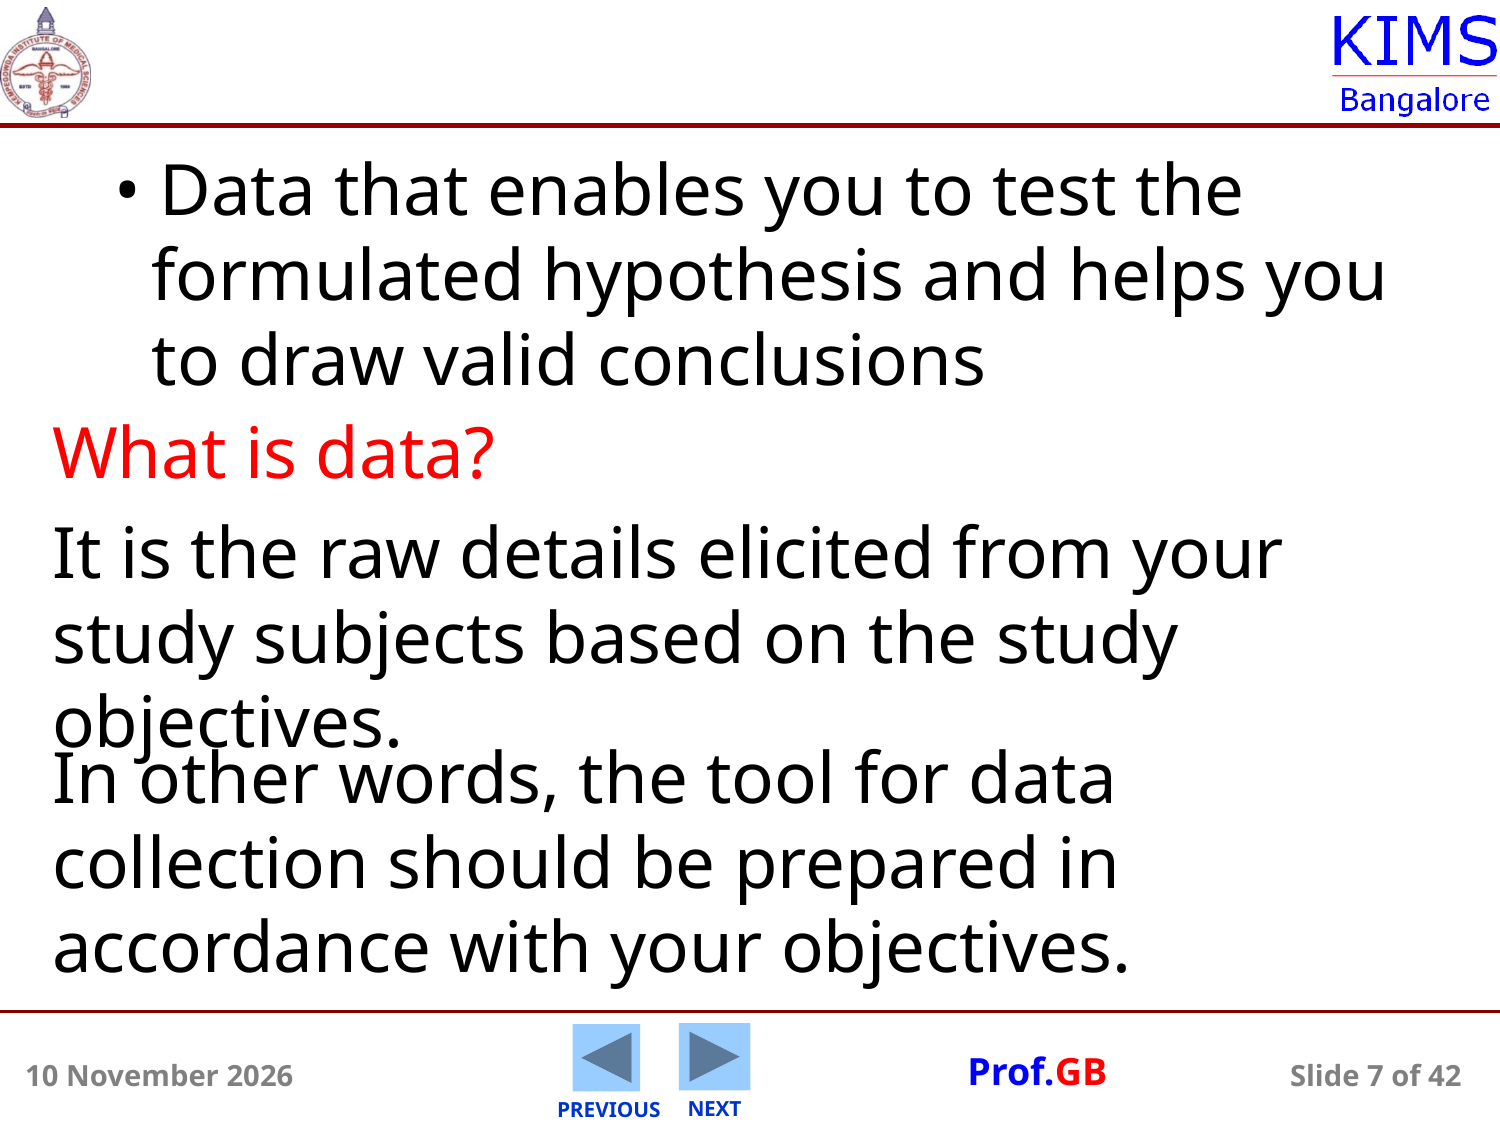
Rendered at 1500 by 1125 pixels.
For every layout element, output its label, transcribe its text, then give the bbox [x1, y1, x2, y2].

text_box What is data? [37, 399, 1463, 499]
picture [1330, 12, 1500, 118]
picture [0, 7, 91, 118]
text_box It is the raw details elicited from your study subjects based on the study objectives. [37, 499, 1463, 724]
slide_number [10, 1051, 396, 1103]
text_box • Data that enables you to test the formulated hypothesis and helps you to draw valid conclusions [99, 137, 1463, 407]
text_box In other words, the tool for data collection should be prepared in accordance with your objectives. [37, 724, 1463, 995]
